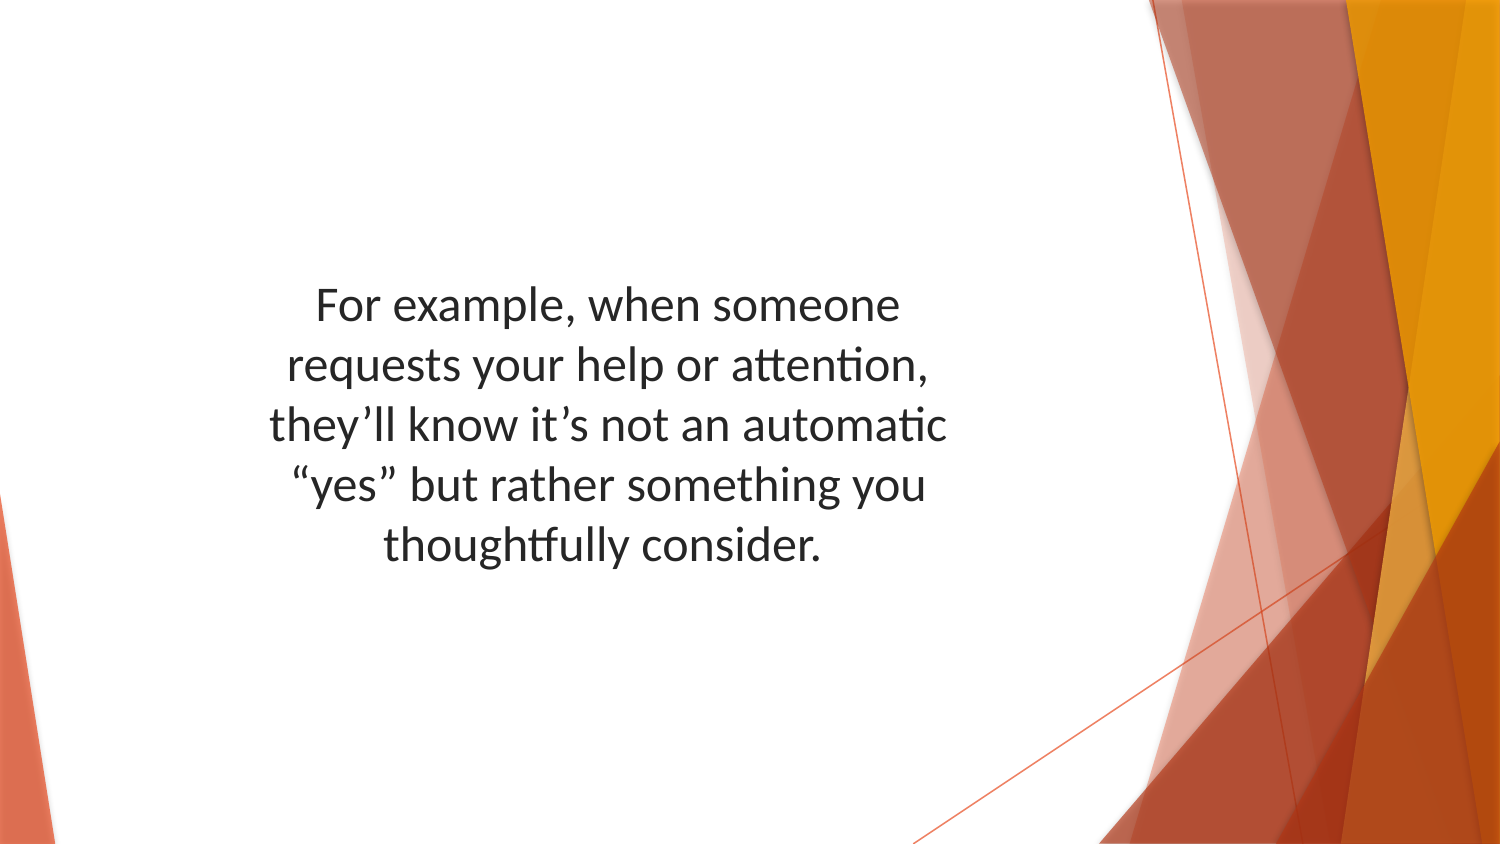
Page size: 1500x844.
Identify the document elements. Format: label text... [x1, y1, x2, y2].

list For example, when someone requests your help or attention, they’ll know it’s not an automatic “yes” but rather something you thoughtfully consider. [218, 114, 998, 729]
